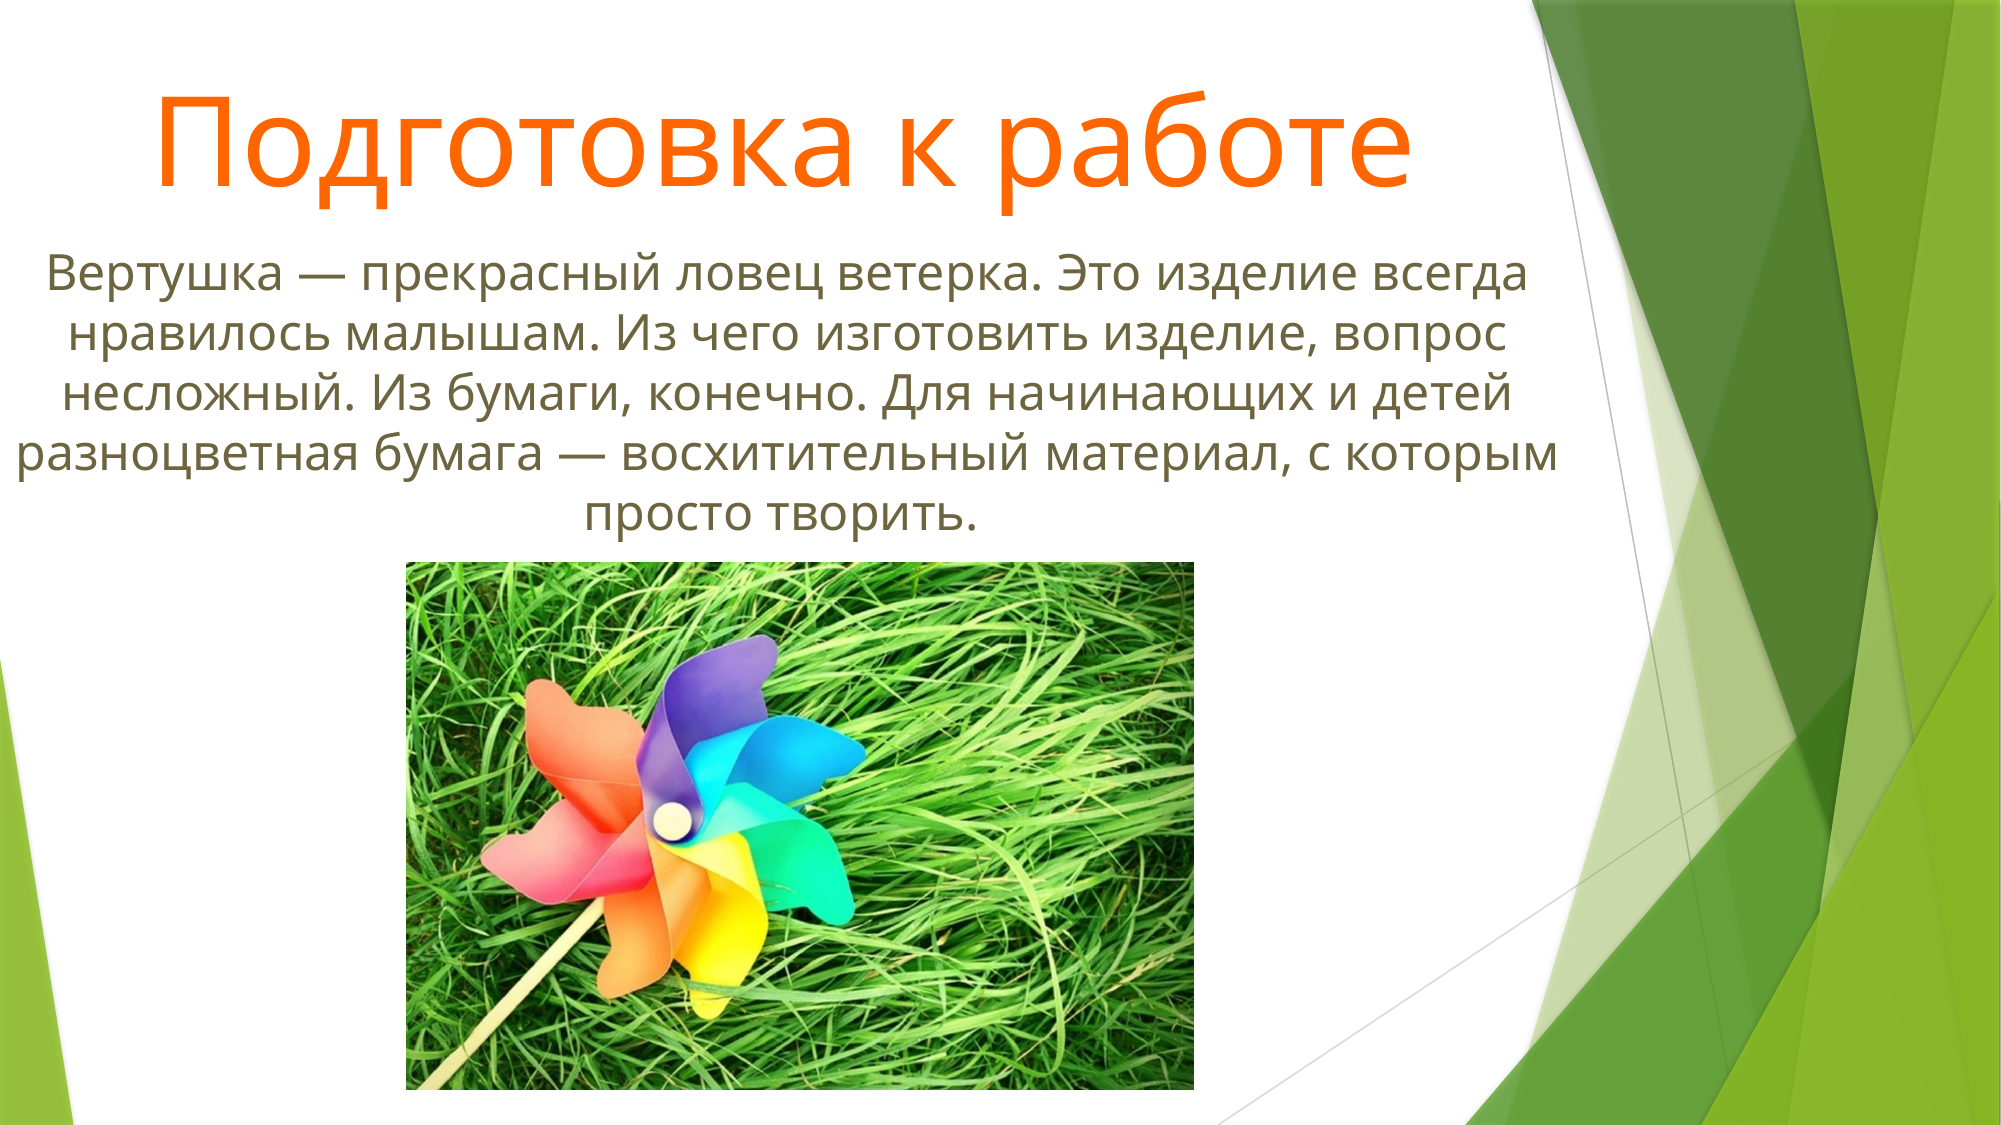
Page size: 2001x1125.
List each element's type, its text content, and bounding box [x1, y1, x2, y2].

title Подготовка к работе [0, 53, 1772, 272]
list Вертушка — прекрасный ловец ветерка. Это изделие всегда нравилось малышам. Из чего изготовить изделие, вопрос несложный. Из бумаги, конечно. Для начинающих и детей разноцветная бумага — восхитительный материал, с которым просто творить. [0, 233, 1576, 606]
picture [406, 561, 1194, 1090]
